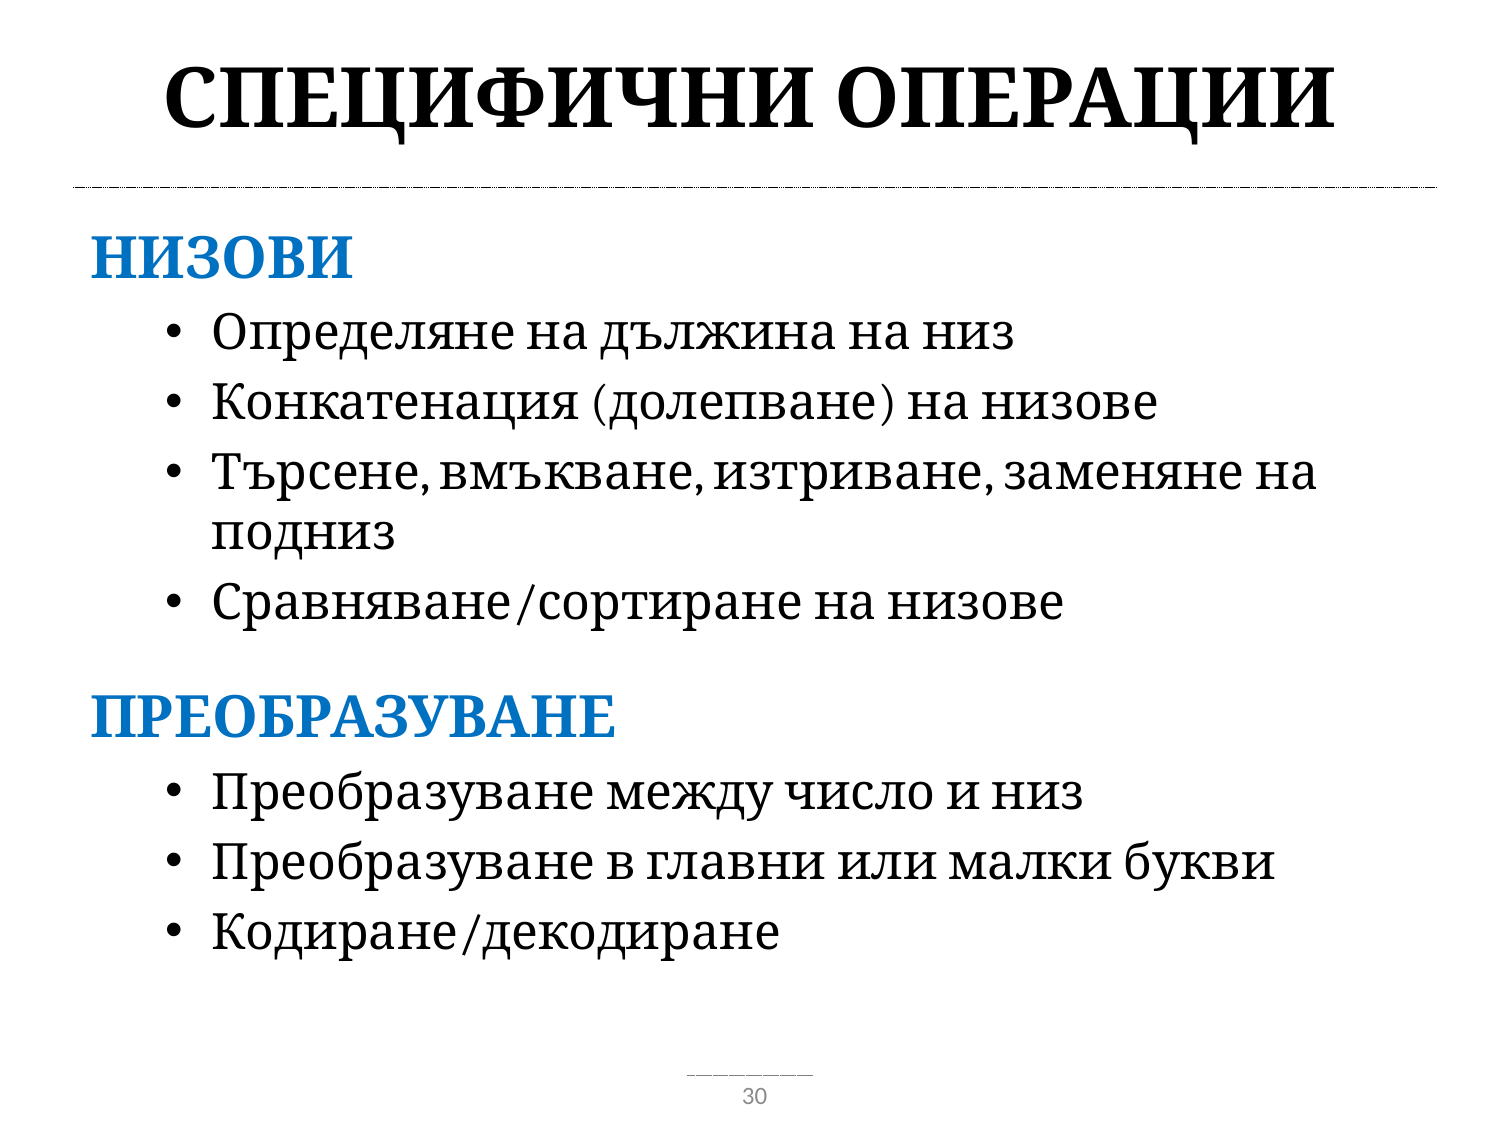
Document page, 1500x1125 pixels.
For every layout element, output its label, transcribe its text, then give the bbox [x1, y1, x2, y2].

list Низови Определяне на дължина на низ Конкатенация (долепване) на низове Търсене, вмъкване, изтриване, заменяне на подниз Сравняване/сортиране на низове Преобразуване Преобразуване между число и низ Преобразуване в главни или малки букви Кодиране/декодиране [75, 212, 1450, 1063]
slide_number 30 [579, 1065, 930, 1125]
title Специфични операции [0, 0, 1500, 188]
